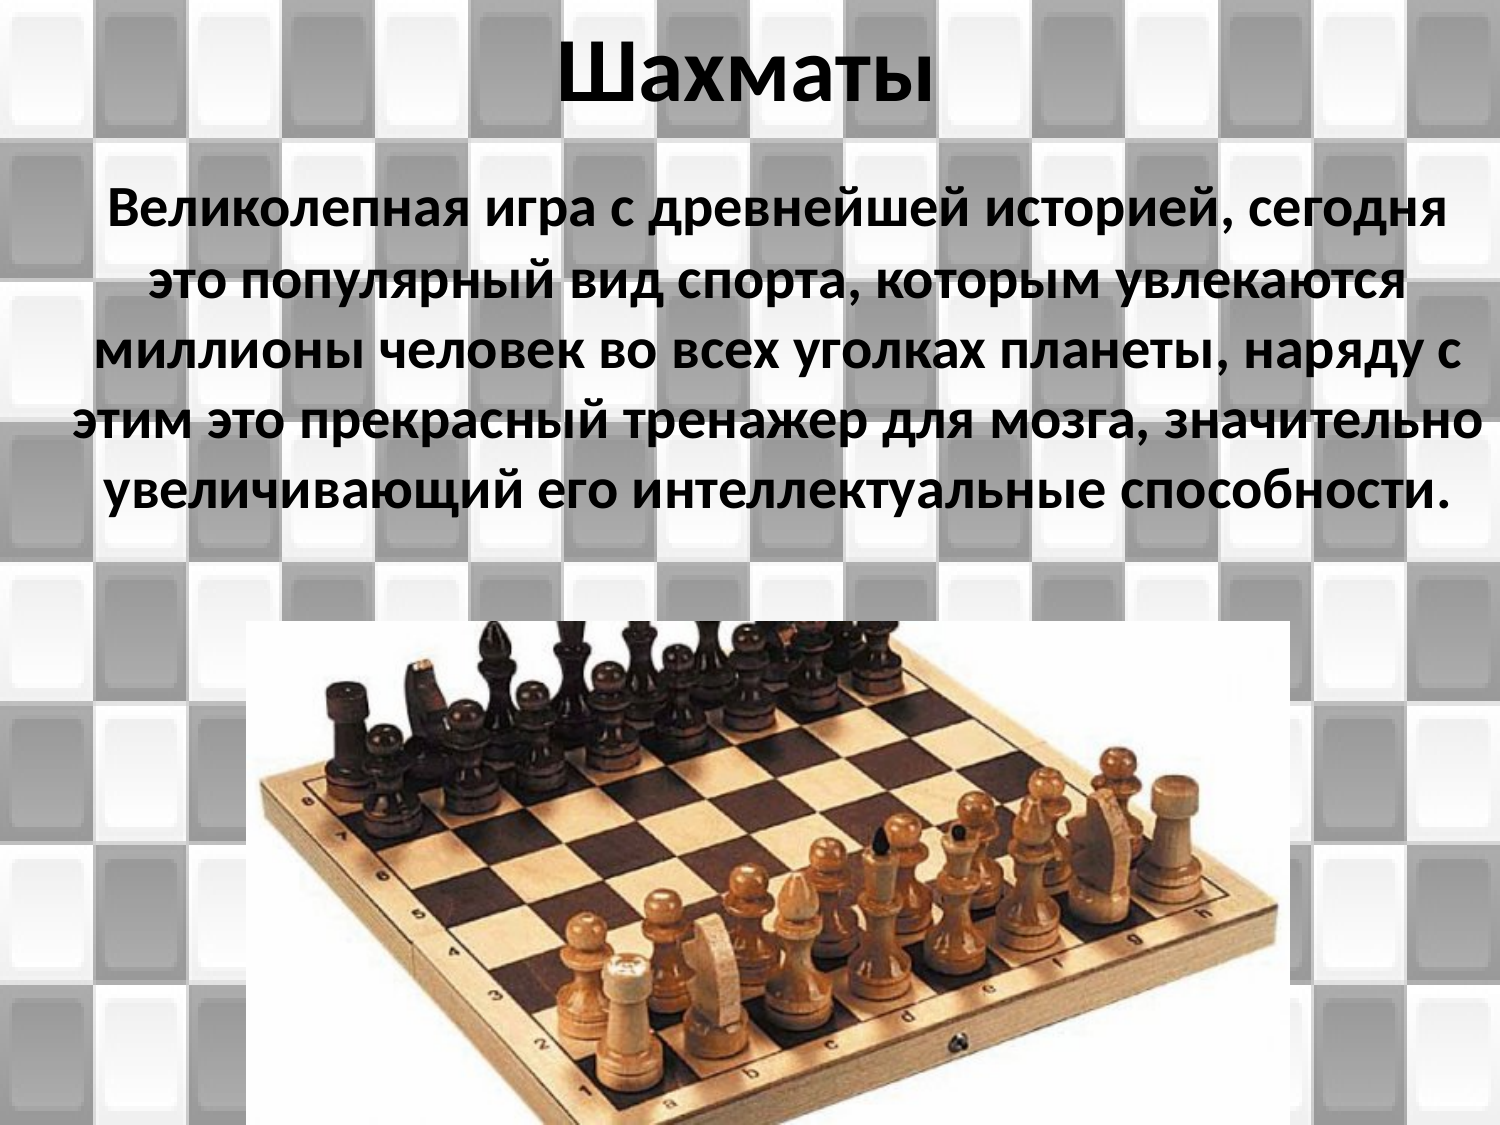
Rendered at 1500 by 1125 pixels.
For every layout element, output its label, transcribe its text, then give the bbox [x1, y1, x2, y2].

list Великолепная игра с древнейшей историей, сегодня это популярный вид спорта, которым увлекаются миллионы человек во всех уголках планеты, наряду с этим это прекрасный тренажер для мозга, значительно увеличивающий его интеллектуальные способности. [0, 152, 1500, 895]
title Шахматы [82, 0, 1432, 129]
picture [245, 620, 1290, 1125]
